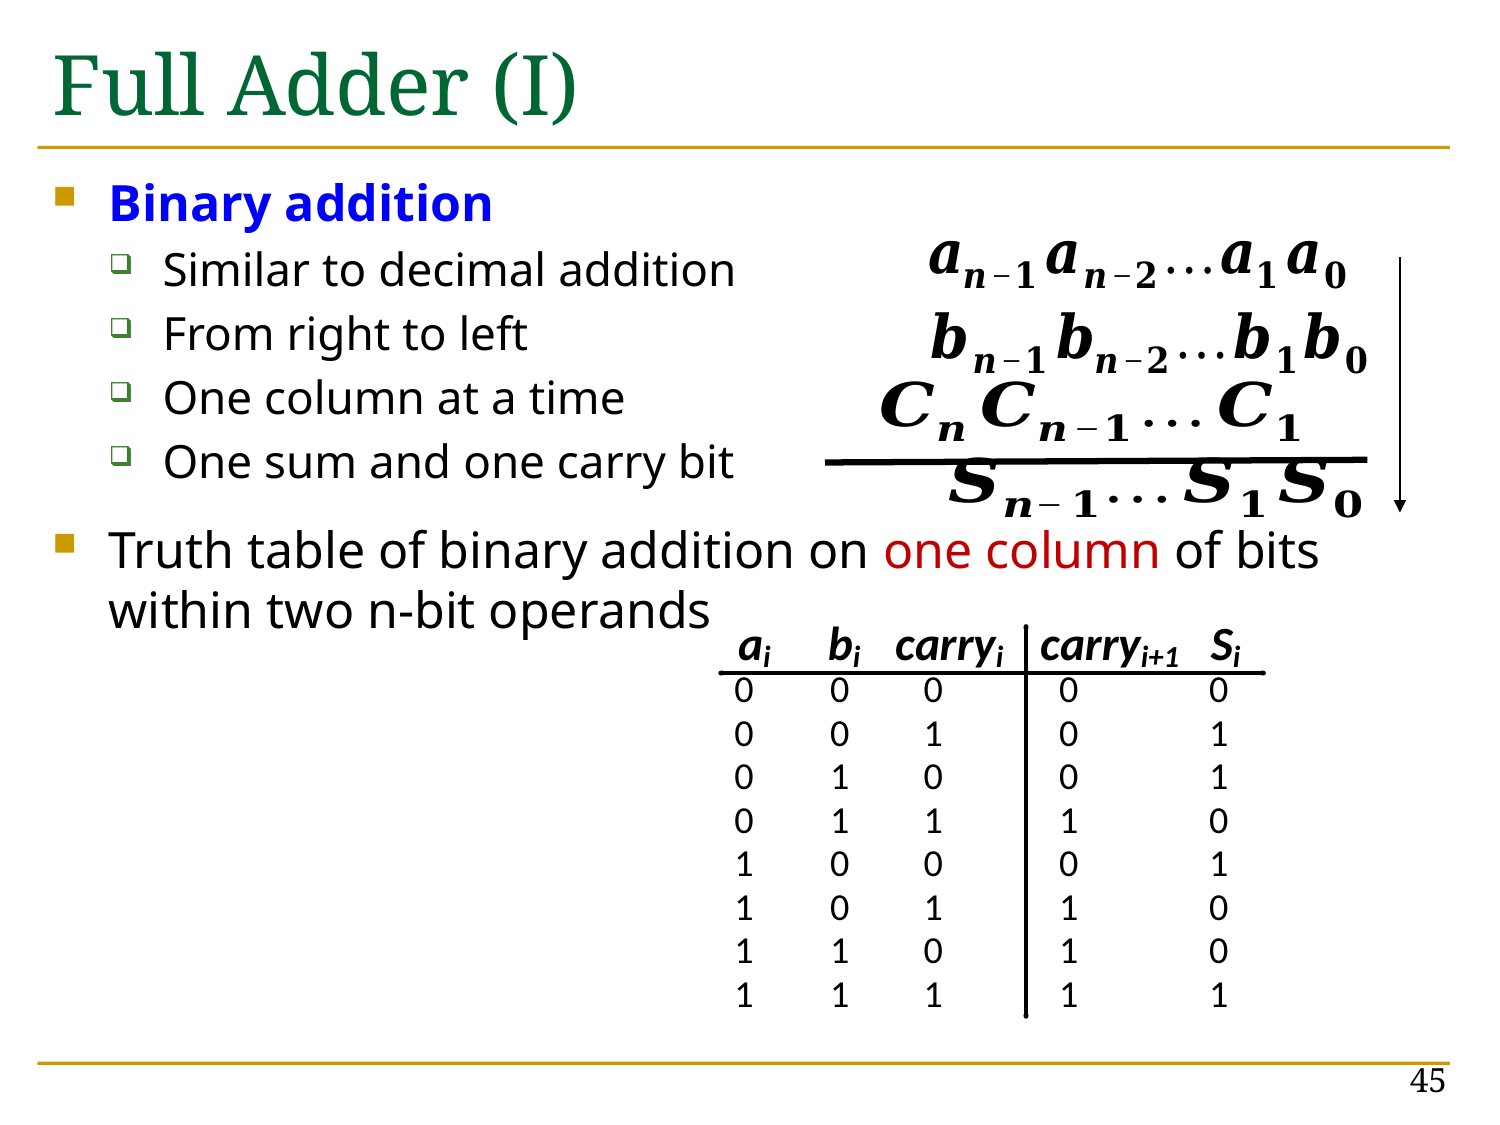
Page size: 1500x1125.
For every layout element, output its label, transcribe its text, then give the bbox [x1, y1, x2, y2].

title Full Adder (I) [37, 24, 1450, 163]
table_cell 1 [1325, 463, 1367, 469]
list Binary addition Similar to decimal addition From right to left One column at a time One sum and one carry bit Truth table of binary addition on one column of bits within two n-bit operands [37, 163, 1450, 1016]
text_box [824, 459, 1368, 463]
slide_number 45 [1111, 1036, 1462, 1112]
picture [712, 601, 1267, 1037]
